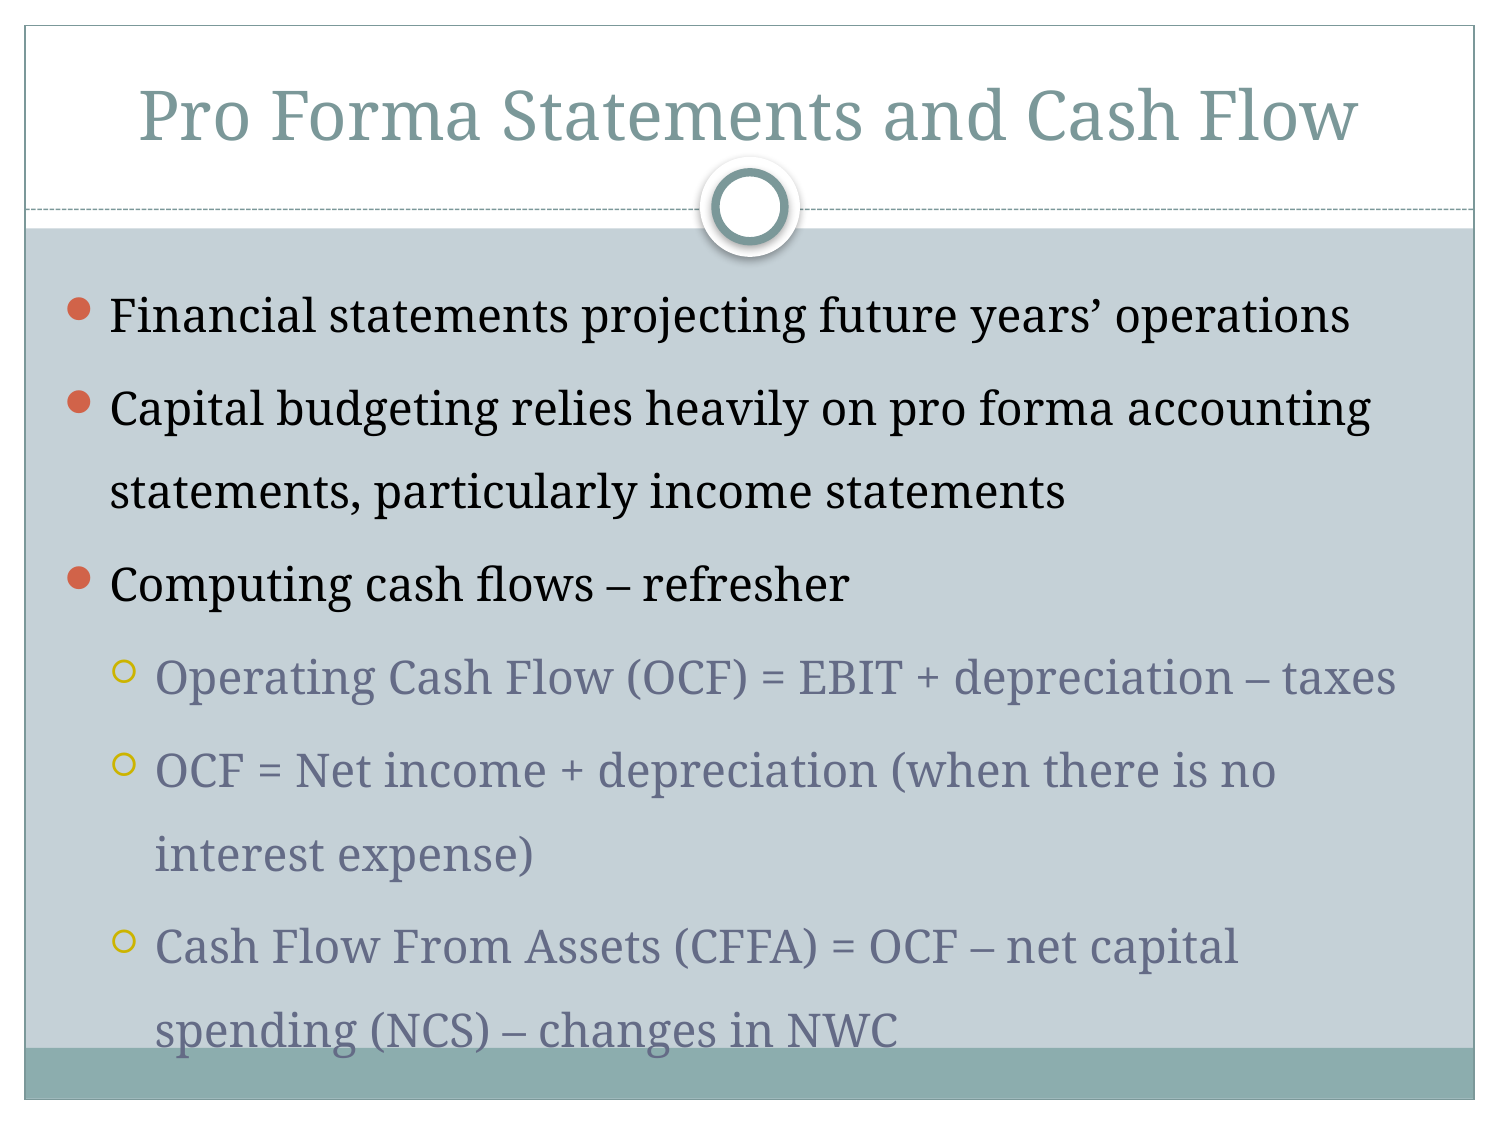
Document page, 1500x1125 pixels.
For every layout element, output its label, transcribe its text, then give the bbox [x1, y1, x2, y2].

list Financial statements projecting future years’ operations Capital budgeting relies heavily on pro forma accounting statements, particularly income statements Computing cash flows – refresher Operating Cash Flow (OCF) = EBIT + depreciation – taxes OCF = Net income + depreciation (when there is no interest expense) Cash Flow From Assets (CFFA) = OCF – net capital spending (NCS) – changes in NWC [49, 250, 1445, 1075]
title Pro Forma Statements and Cash Flow [49, 37, 1450, 162]
